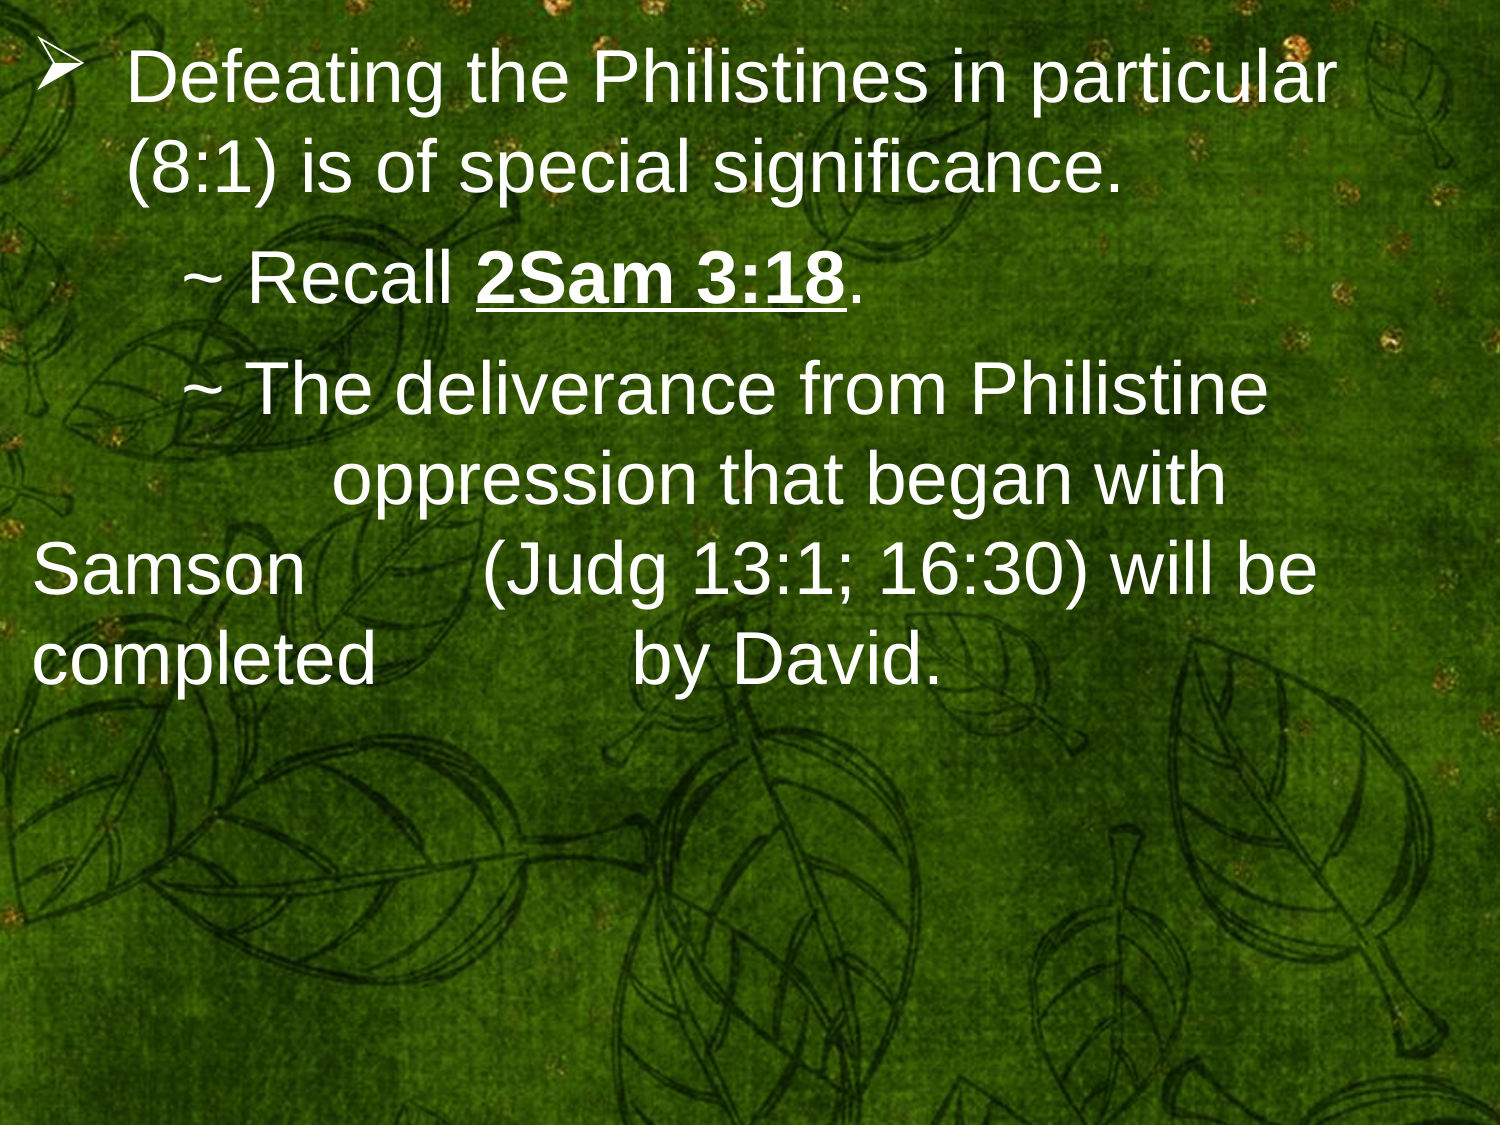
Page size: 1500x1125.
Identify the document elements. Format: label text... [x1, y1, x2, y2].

picture [0, 0, 1500, 1125]
subtitle Defeating the Philistines in particular (8:1) is of special significance. ~ Recall 2Sam 3:18. ~ The deliverance from Philistine oppression that began with Samson (Judg 13:1; 16:30) will be completed by David. [16, 20, 1482, 1108]
